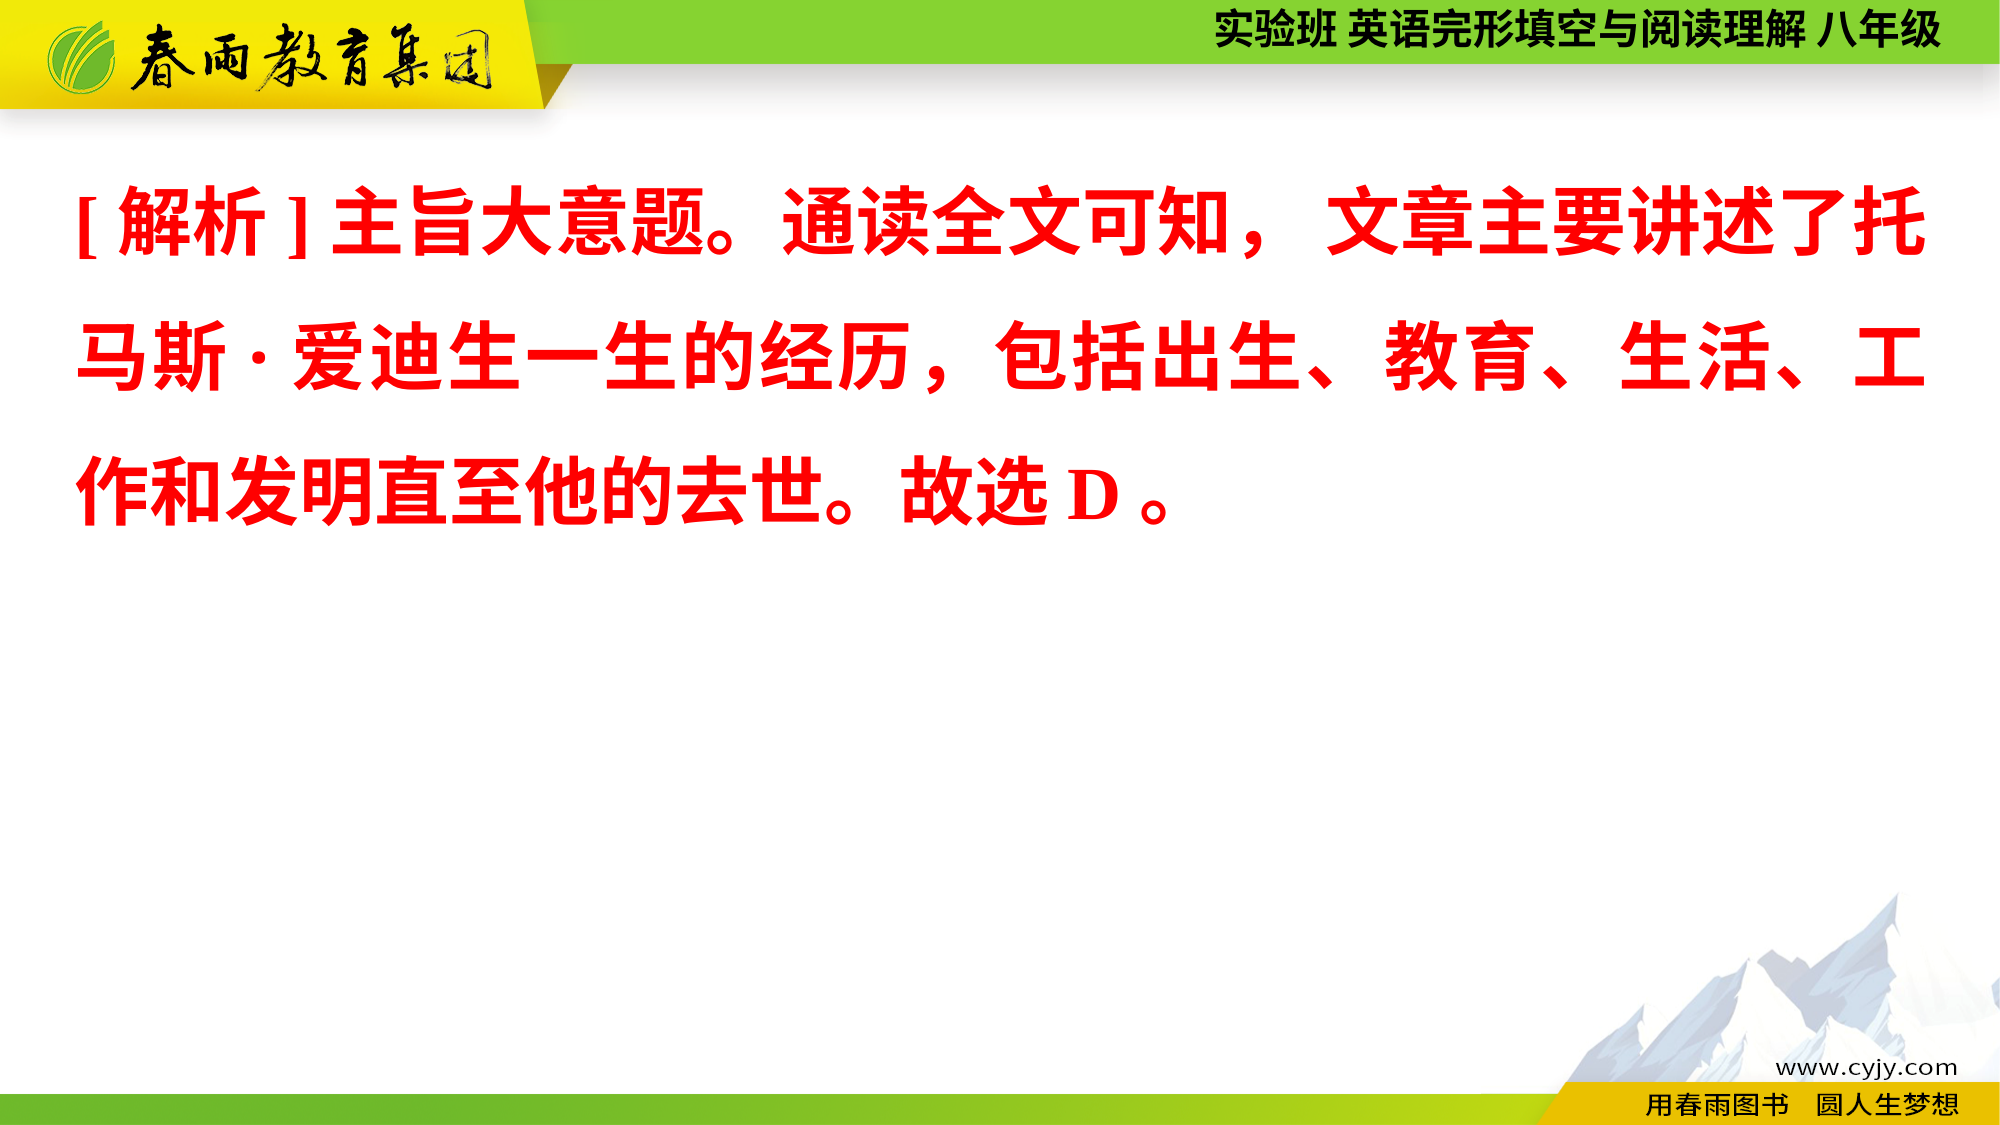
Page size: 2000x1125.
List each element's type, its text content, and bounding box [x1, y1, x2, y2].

picture [0, 0, 2000, 1125]
list [解析]主旨大意题。通读全文可知， 文章主要讲述了托马斯·爱迪生一生的经历，包括出生、教育、生活、工作和发明直至他的去世。故选D。 [59, 122, 1944, 530]
